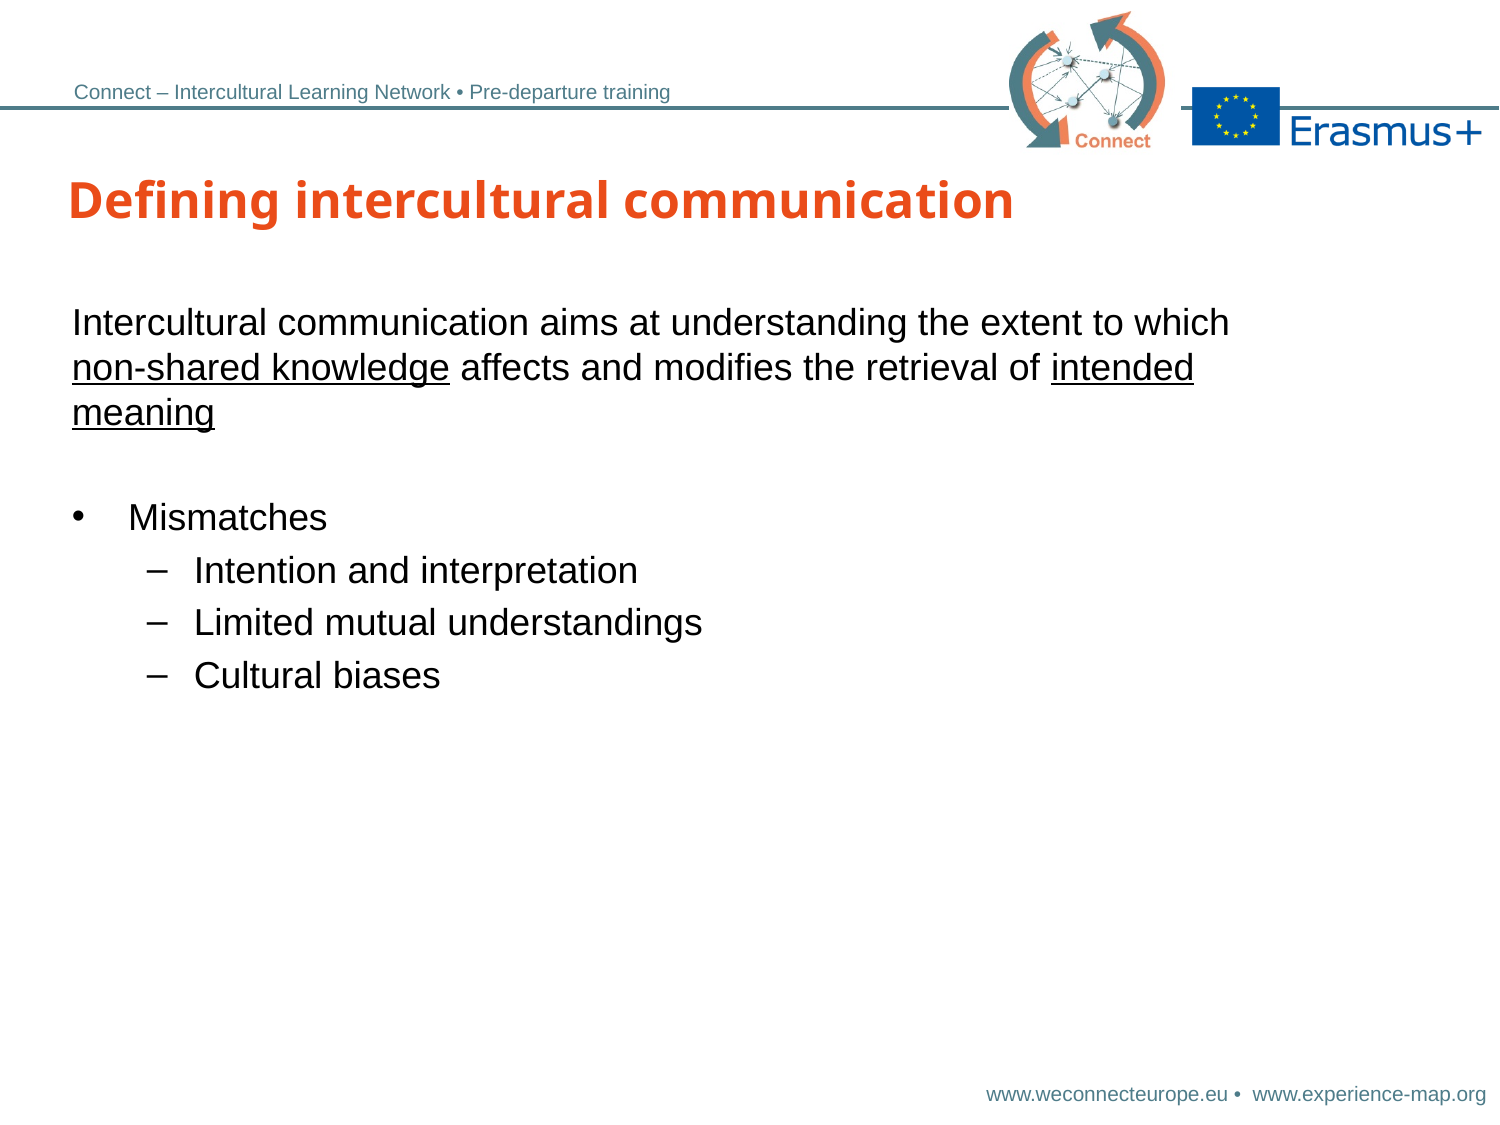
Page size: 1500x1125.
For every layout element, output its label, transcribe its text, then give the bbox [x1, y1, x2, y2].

picture [1009, 11, 1498, 162]
title Defining intercultural communication [53, 160, 1404, 349]
list Intercultural communication aims at understanding the extent to which non-shared knowledge affects and modifies the retrieval of intended meaning Mismatches Intention and interpretation Limited mutual understandings Cultural biases [57, 290, 1319, 1041]
